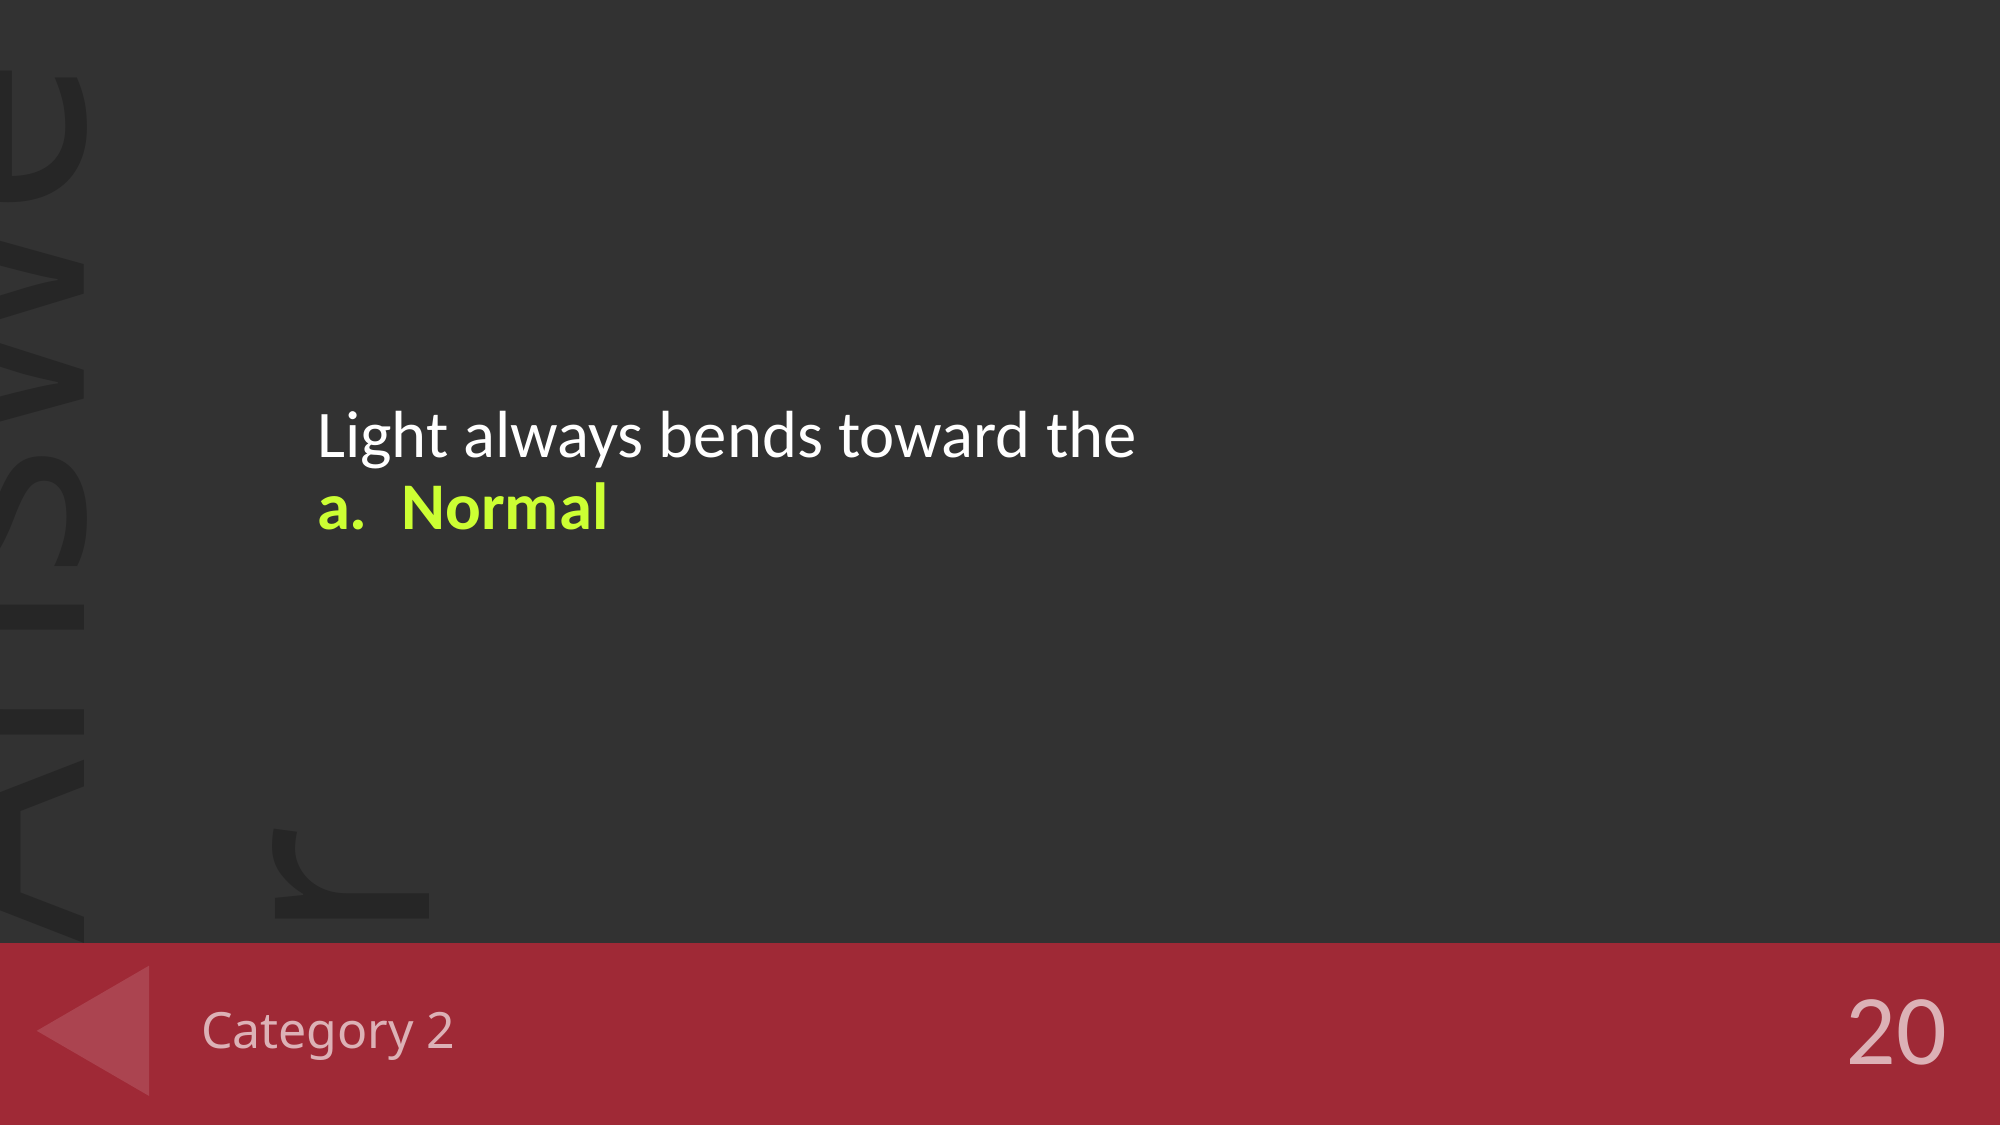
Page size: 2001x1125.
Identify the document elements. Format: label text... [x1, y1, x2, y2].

title Category 2 [185, 967, 1494, 1097]
list 20 [1494, 967, 1963, 1097]
list Light always bends toward the Normal [302, 307, 1760, 636]
